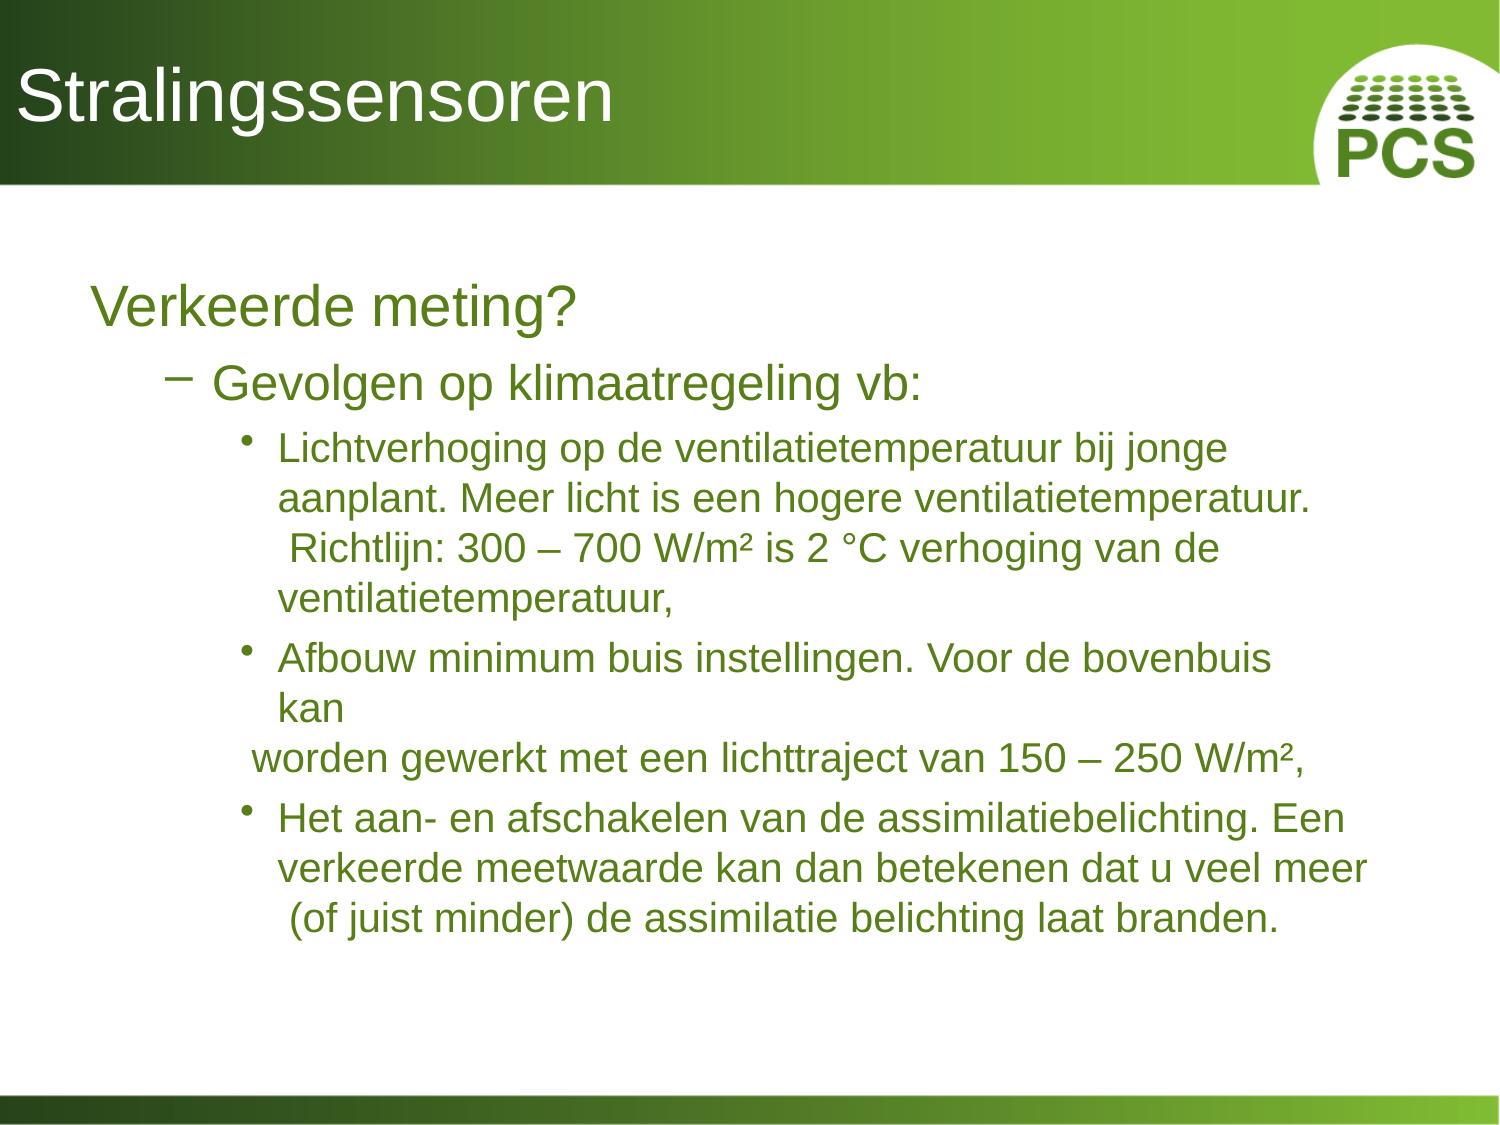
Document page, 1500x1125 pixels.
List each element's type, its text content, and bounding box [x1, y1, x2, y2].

title Stralingssensoren [12, 44, 618, 235]
picture [0, 0, 1500, 1125]
text_box Verkeerde meting? Gevolgen op klimaatregeling vb: Lichtverhoging op de ventilatietemperatuur bij jonge aanplant. Meer licht is een hogere ventilatietemperatuur. Richtlijn: 300 – 700 W/m² is 2 °C verhoging van de ventilatietemperatuur, Afbouw minimum buis instellingen. Voor de bovenbuis kan worden gewerkt met een lichttraject van 150 – 250 W/m², Het aan- en afschakelen van de assimilatiebelichting. Een verkeerde meetwaarde kan dan betekenen dat u veel meer (of juist minder) de assimilatie belichting laat branden. [87, 252, 1370, 941]
